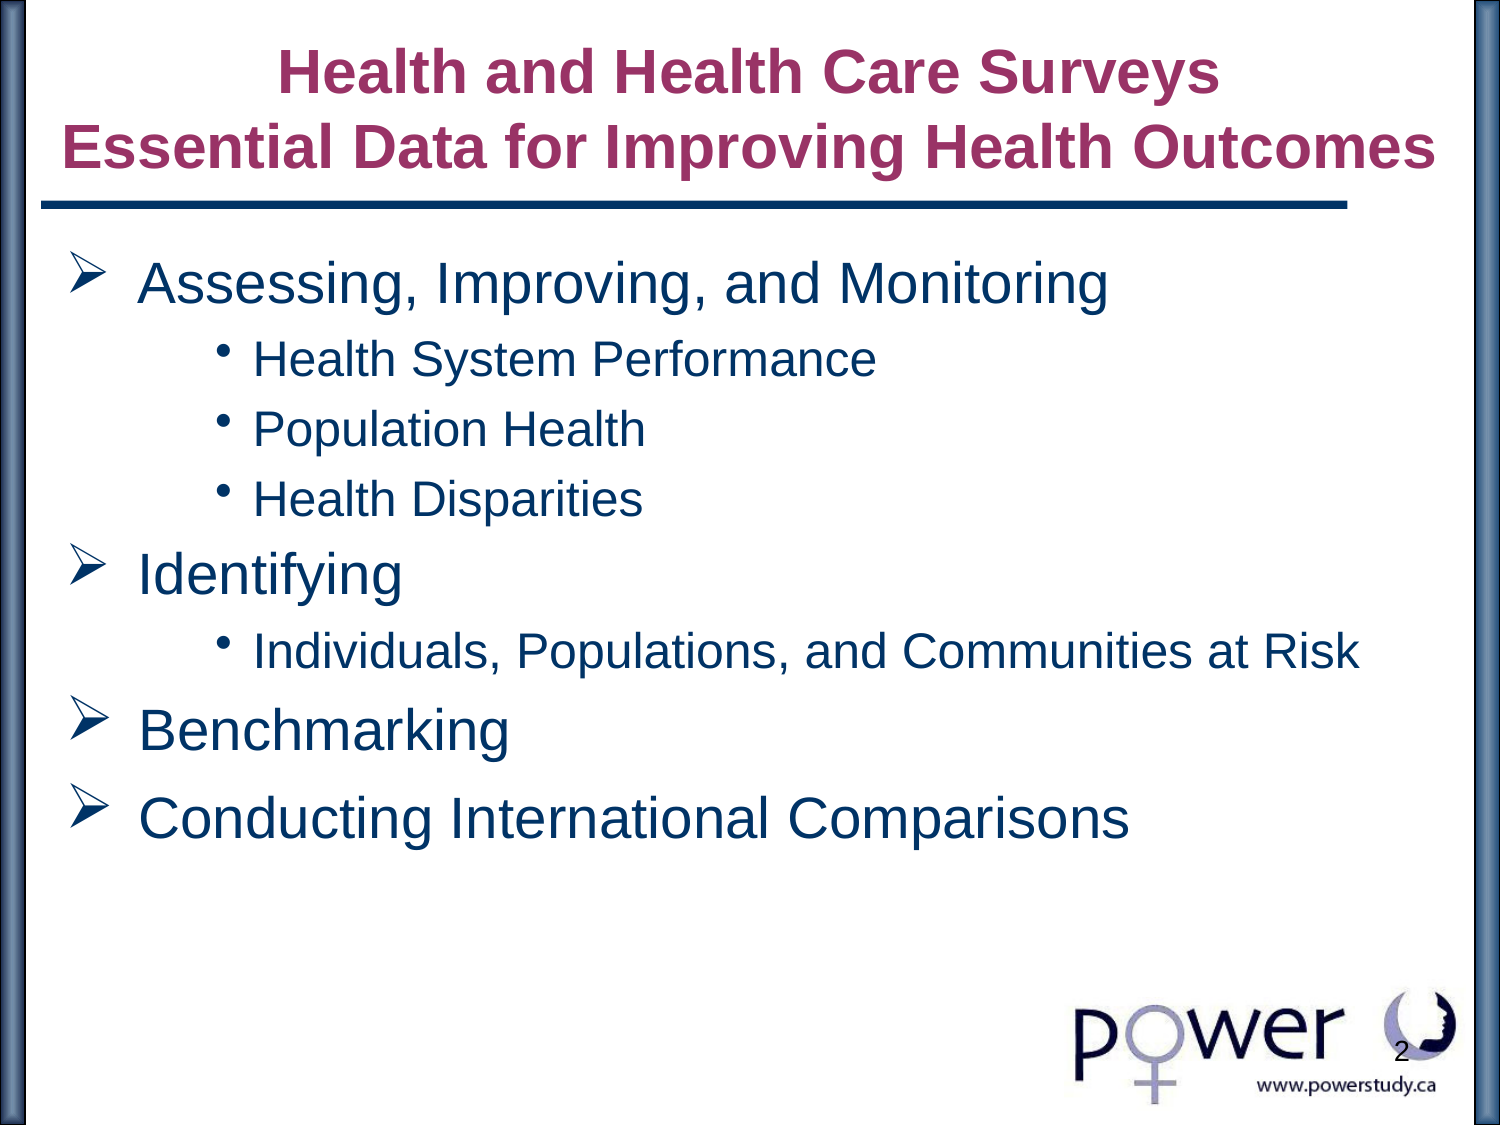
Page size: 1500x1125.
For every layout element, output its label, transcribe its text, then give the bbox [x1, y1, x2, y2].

list Assessing, Improving, and Monitoring Health System Performance Population Health Health Disparities Identifying Individuals, Populations, and Communities at Risk Benchmarking Conducting International Comparisons [49, 237, 1401, 981]
slide_number 2 [1074, 1024, 1426, 1103]
title Health and Health Care Surveys Essential Data for Improving Health Outcomes [37, 12, 1463, 201]
picture [1064, 979, 1466, 1111]
